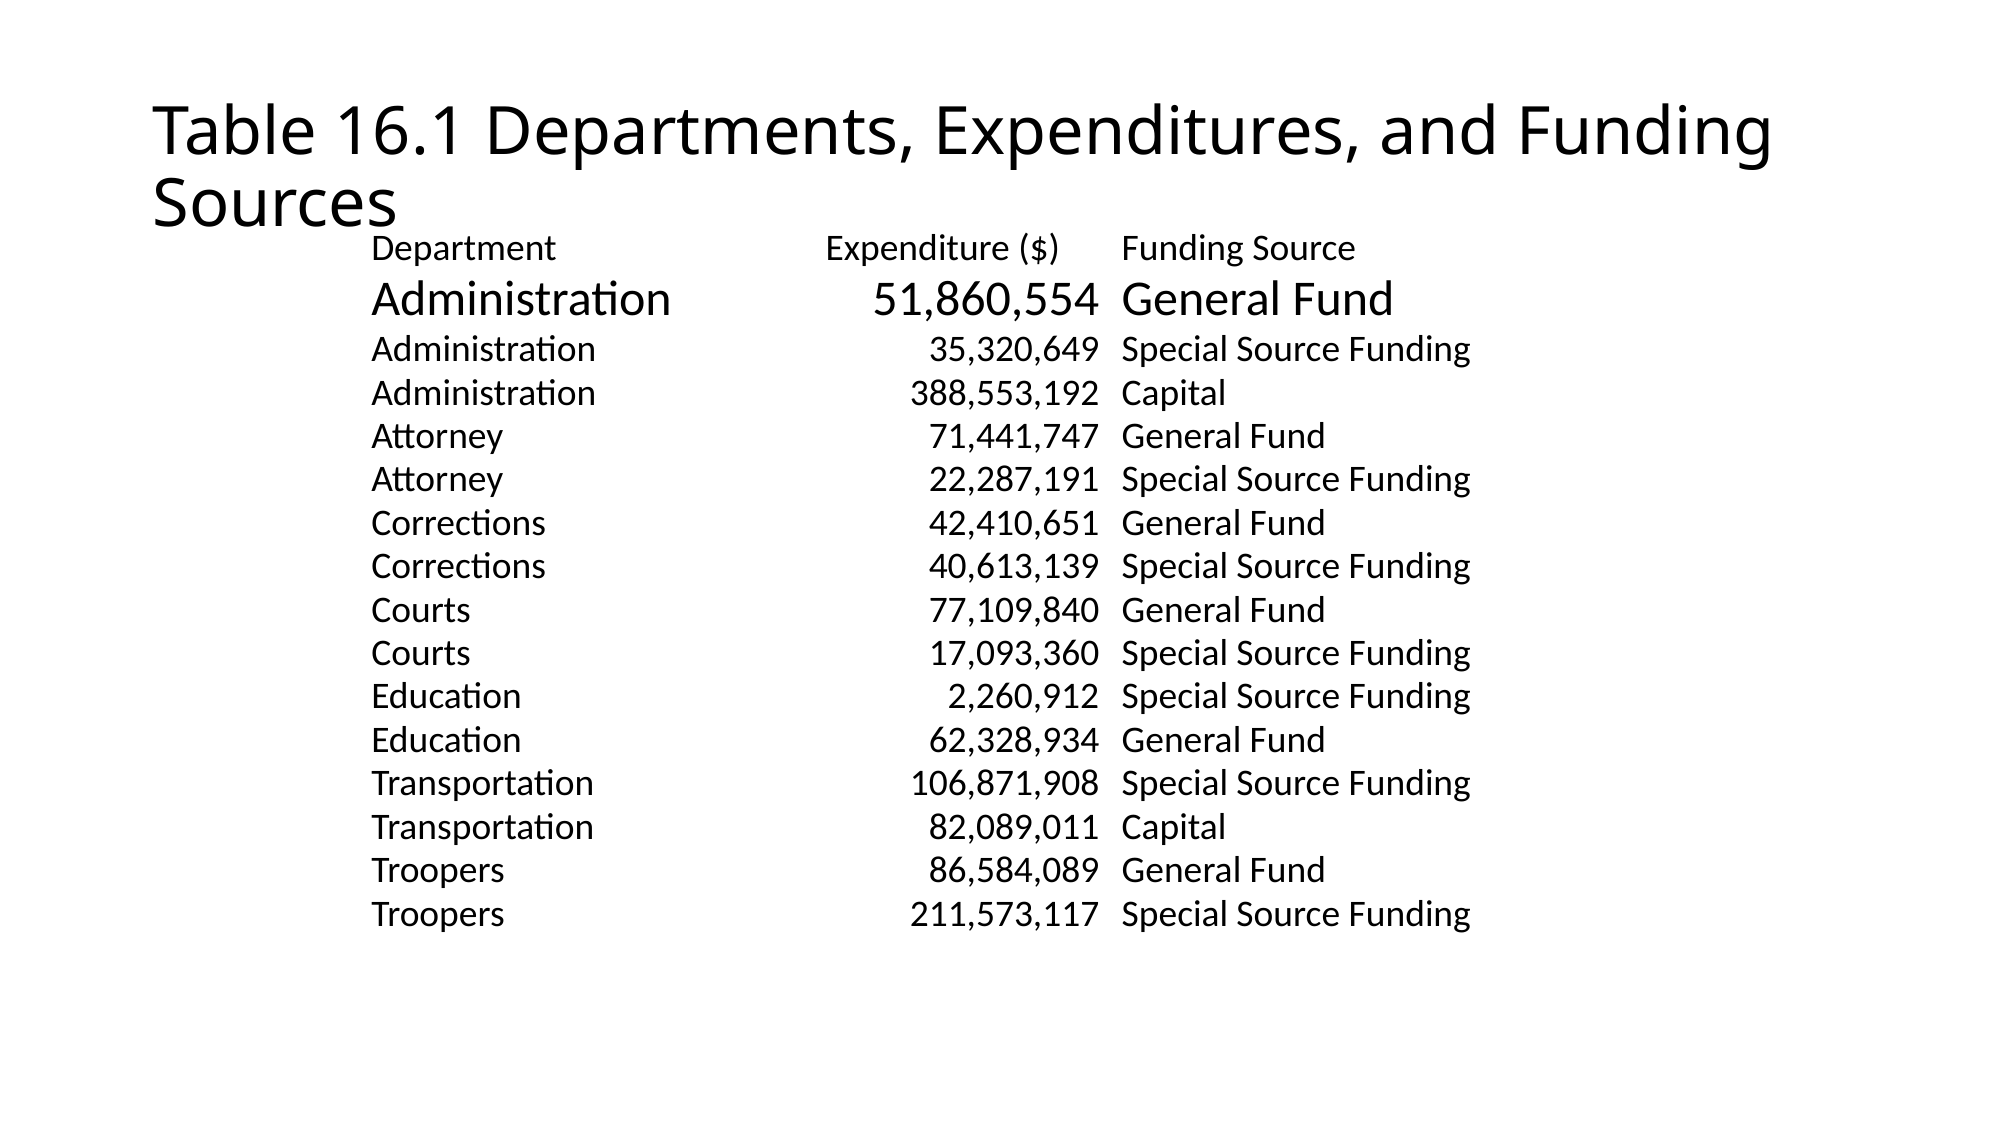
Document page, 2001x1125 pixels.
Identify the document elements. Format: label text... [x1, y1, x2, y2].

table_cell General Fund [1110, 719, 1606, 762]
table_cell Courts [360, 588, 814, 632]
table_cell 82,089,011 [814, 805, 1110, 849]
table_cell General Fund [1110, 849, 1606, 892]
table_cell 35,320,649 [814, 328, 1110, 371]
table_cell General Fund [1110, 270, 1606, 328]
table_cell 40,613,139 [814, 545, 1110, 588]
table_cell 106,871,908 [814, 762, 1110, 805]
table_cell 17,093,360 [814, 632, 1110, 675]
table_cell Troopers [360, 892, 814, 936]
table_cell General Fund [1110, 501, 1606, 545]
table_cell 388,553,192 [814, 371, 1110, 415]
table_cell Special Source Funding [1110, 632, 1606, 675]
table_header Department [360, 227, 814, 270]
table_cell Corrections [360, 501, 814, 545]
table_cell Attorney [360, 458, 814, 501]
table_cell Education [360, 675, 814, 719]
table_cell Special Source Funding [1110, 328, 1606, 371]
table_cell 62,328,934 [814, 719, 1110, 762]
table_cell General Fund [1110, 415, 1606, 458]
table_cell Capital [1110, 805, 1606, 849]
table_cell Special Source Funding [1110, 458, 1606, 501]
table_cell Troopers [360, 849, 814, 892]
table_cell Corrections [360, 545, 814, 588]
table_cell 22,287,191 [814, 458, 1110, 501]
table_cell Special Source Funding [1110, 675, 1606, 719]
table_cell Administration [360, 371, 814, 415]
table_cell Special Source Funding [1110, 545, 1606, 588]
table_cell 42,410,651 [814, 501, 1110, 545]
title Table 16.1 Departments, Expenditures, and Funding Sources [137, 59, 1863, 278]
table_cell Transportation [360, 762, 814, 805]
table_cell General Fund [1110, 588, 1606, 632]
table_cell 2,260,912 [814, 675, 1110, 719]
table_cell Attorney [360, 415, 814, 458]
table_cell Administration [360, 328, 814, 371]
table_cell Special Source Funding [1110, 892, 1606, 936]
table_cell 211,573,117 [814, 892, 1110, 936]
table_cell Capital [1110, 371, 1606, 415]
table_cell Special Source Funding [1110, 762, 1606, 805]
table_cell 71,441,747 [814, 415, 1110, 458]
table_cell 86,584,089 [814, 849, 1110, 892]
table_cell Transportation [360, 805, 814, 849]
table_cell Courts [360, 632, 814, 675]
table_cell Administration [360, 270, 814, 328]
table_header Funding Source [1110, 227, 1606, 270]
table_cell Education [360, 719, 814, 762]
table_cell 51,860,554 [814, 270, 1110, 328]
table_cell 77,109,840 [814, 588, 1110, 632]
table_header Expenditure ($) [814, 227, 1110, 270]
